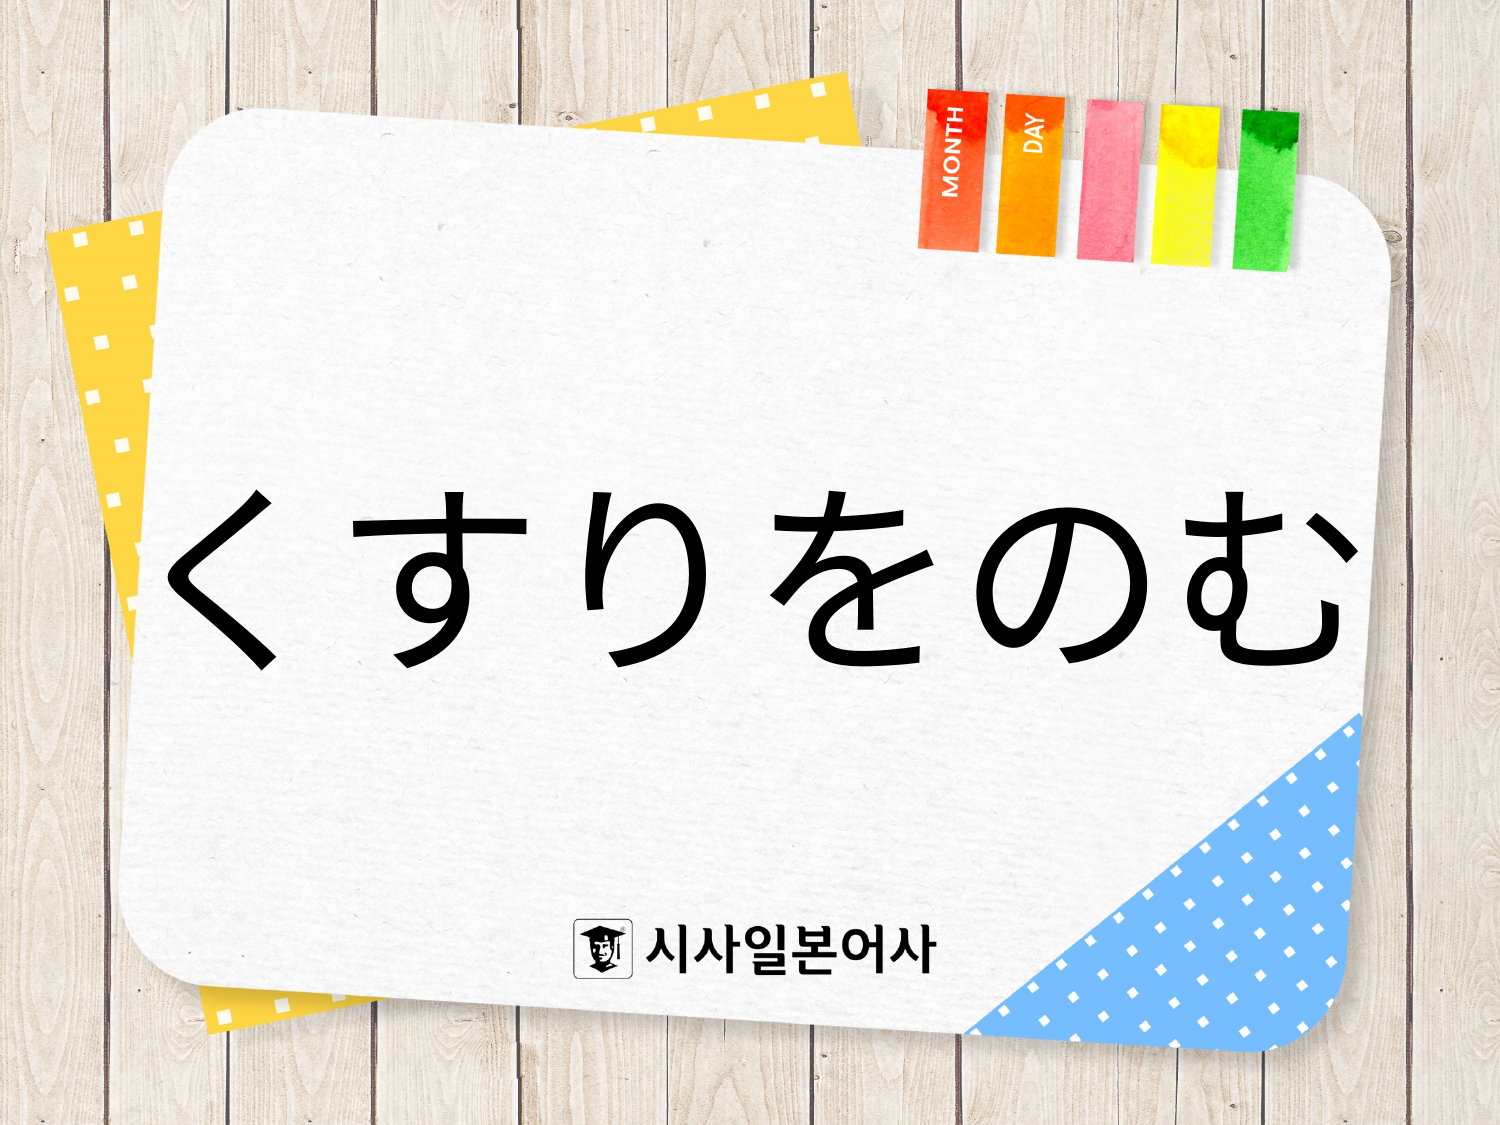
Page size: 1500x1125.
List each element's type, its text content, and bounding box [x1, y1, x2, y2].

picture [0, 0, 1500, 1125]
title くすりをのむ [75, 338, 1425, 811]
